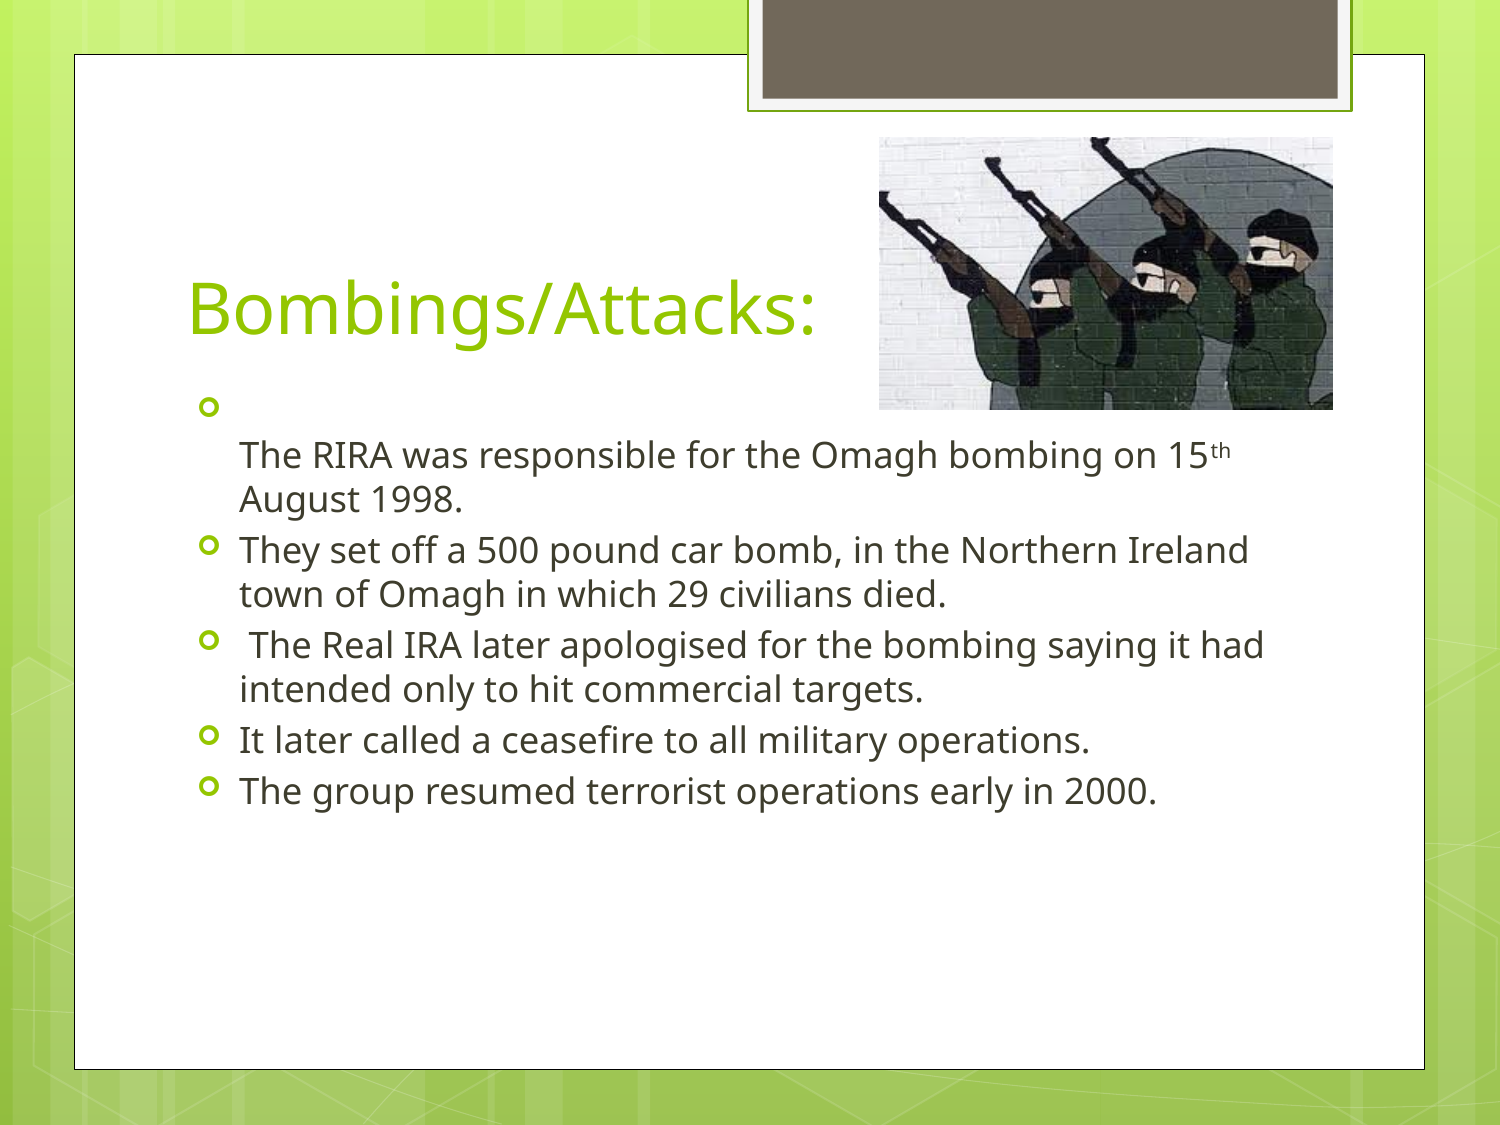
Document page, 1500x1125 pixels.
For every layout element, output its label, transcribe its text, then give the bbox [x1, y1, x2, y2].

list The RIRA was responsible for the Omagh bombing on 15th August 1998. They set off a 500 pound car bomb, in the Northern Ireland town of Omagh in which 29 civilians died. The Real IRA later apologised for the bombing saying it had intended only to hit commercial targets. It later called a ceasefire to all military operations. The group resumed terrorist operations early in 2000. [171, 381, 1283, 957]
title Bombings/Attacks: [171, 168, 873, 357]
picture [879, 136, 1334, 410]
